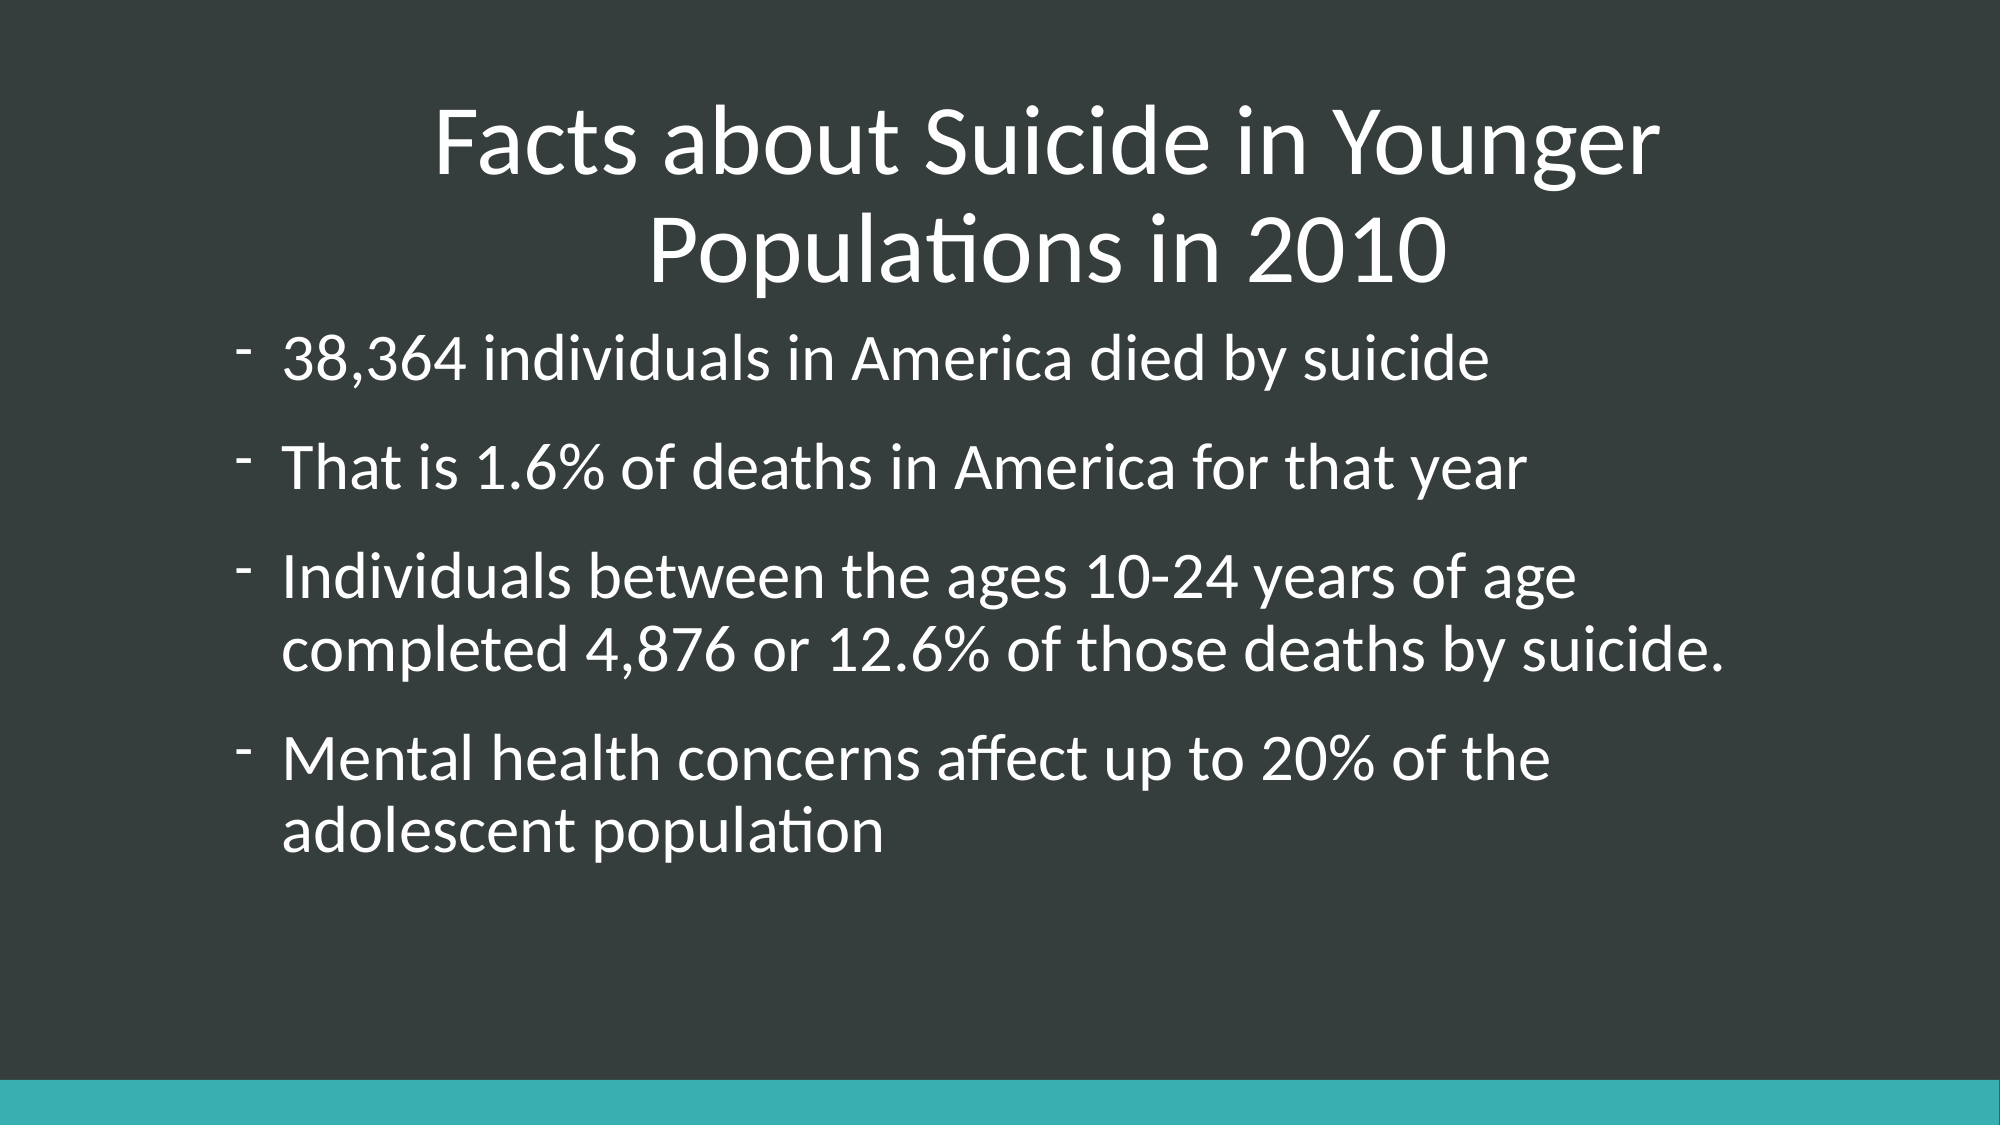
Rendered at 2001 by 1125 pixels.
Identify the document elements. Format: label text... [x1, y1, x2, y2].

title Facts about Suicide in Younger Populations in 2010 [219, 39, 1877, 312]
list 38,364 individuals in America died by suicide That is 1.6% of deaths in America for that year Individuals between the ages 10-24 years of age completed 4,876 or 12.6% of those deaths by suicide. Mental health concerns affect up to 20% of the adolescent population [219, 314, 1780, 992]
